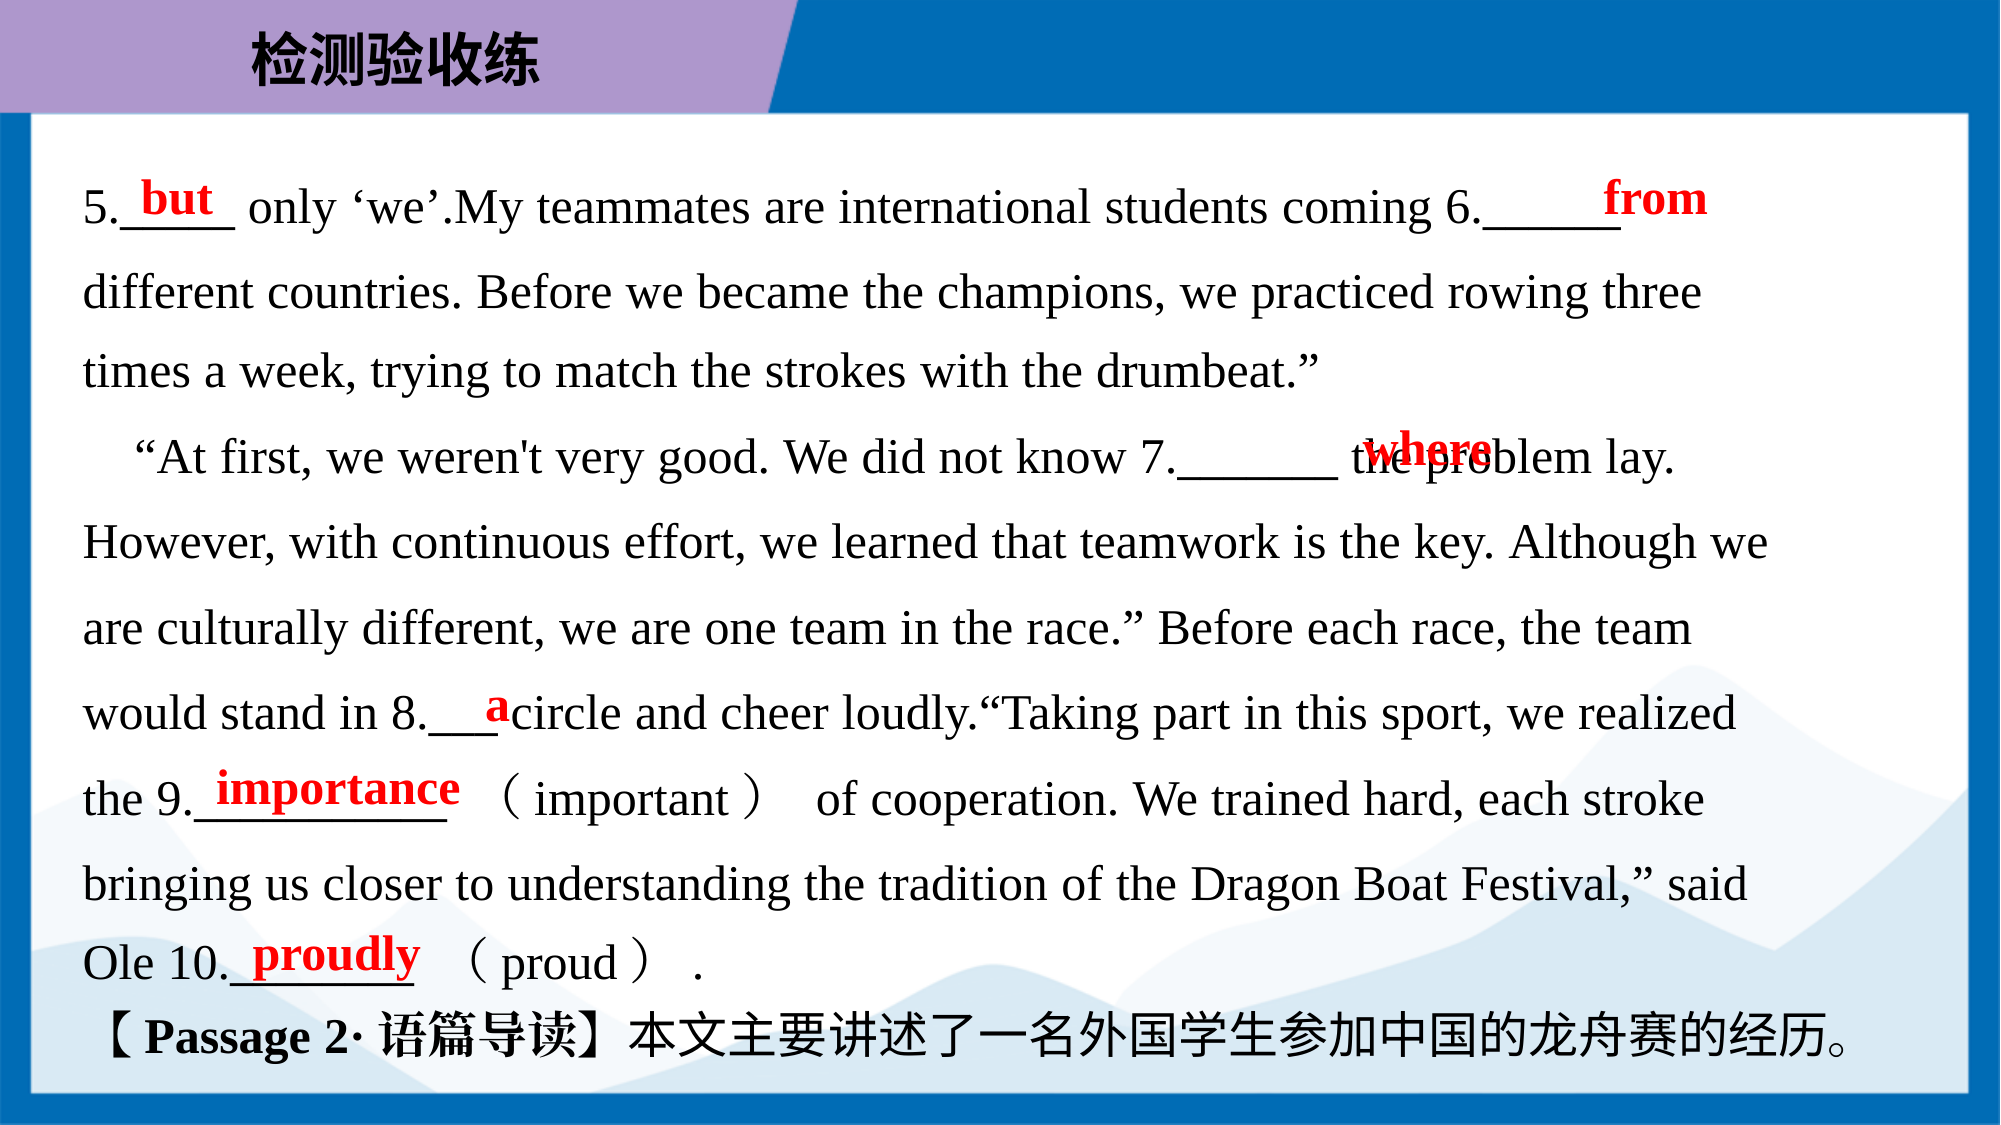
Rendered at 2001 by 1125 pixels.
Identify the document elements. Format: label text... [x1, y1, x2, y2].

picture [0, 0, 2000, 1125]
text_box “At first, we weren't very good. We did not know 7._______ the problem lay. However, with continuous effort, we learned that teamwork is the key. Although we are culturally different, we are one team in the race.” Before each race, the team would stand in 8.___ circle and cheer loudly.“Taking part in this sport, we realized the 9.___________ （important） of cooperation. We trained hard, each stroke bringing us closer to understanding the tradition of the Dragon Boat Festival,” said Ole 10.________ （proud）. [82, 398, 1917, 983]
text_box importance [198, 733, 479, 808]
text_box a [466, 650, 529, 724]
text_box 5._____ only ‘we’.My teammates are international students coming 6.______ different countries. Before we became the champions, we practiced rowing three times a week, trying to match the strokes with the drumbeat.” [82, 147, 1917, 390]
text_box but [122, 143, 232, 218]
text_box from [1585, 143, 1727, 218]
text_box proudly [234, 899, 440, 973]
text_box 【Passage 2·语篇导读】本文主要讲述了一名外国学生参加中国的龙舟赛的经历。 [82, 984, 1917, 1056]
text_box where [1344, 393, 1511, 468]
